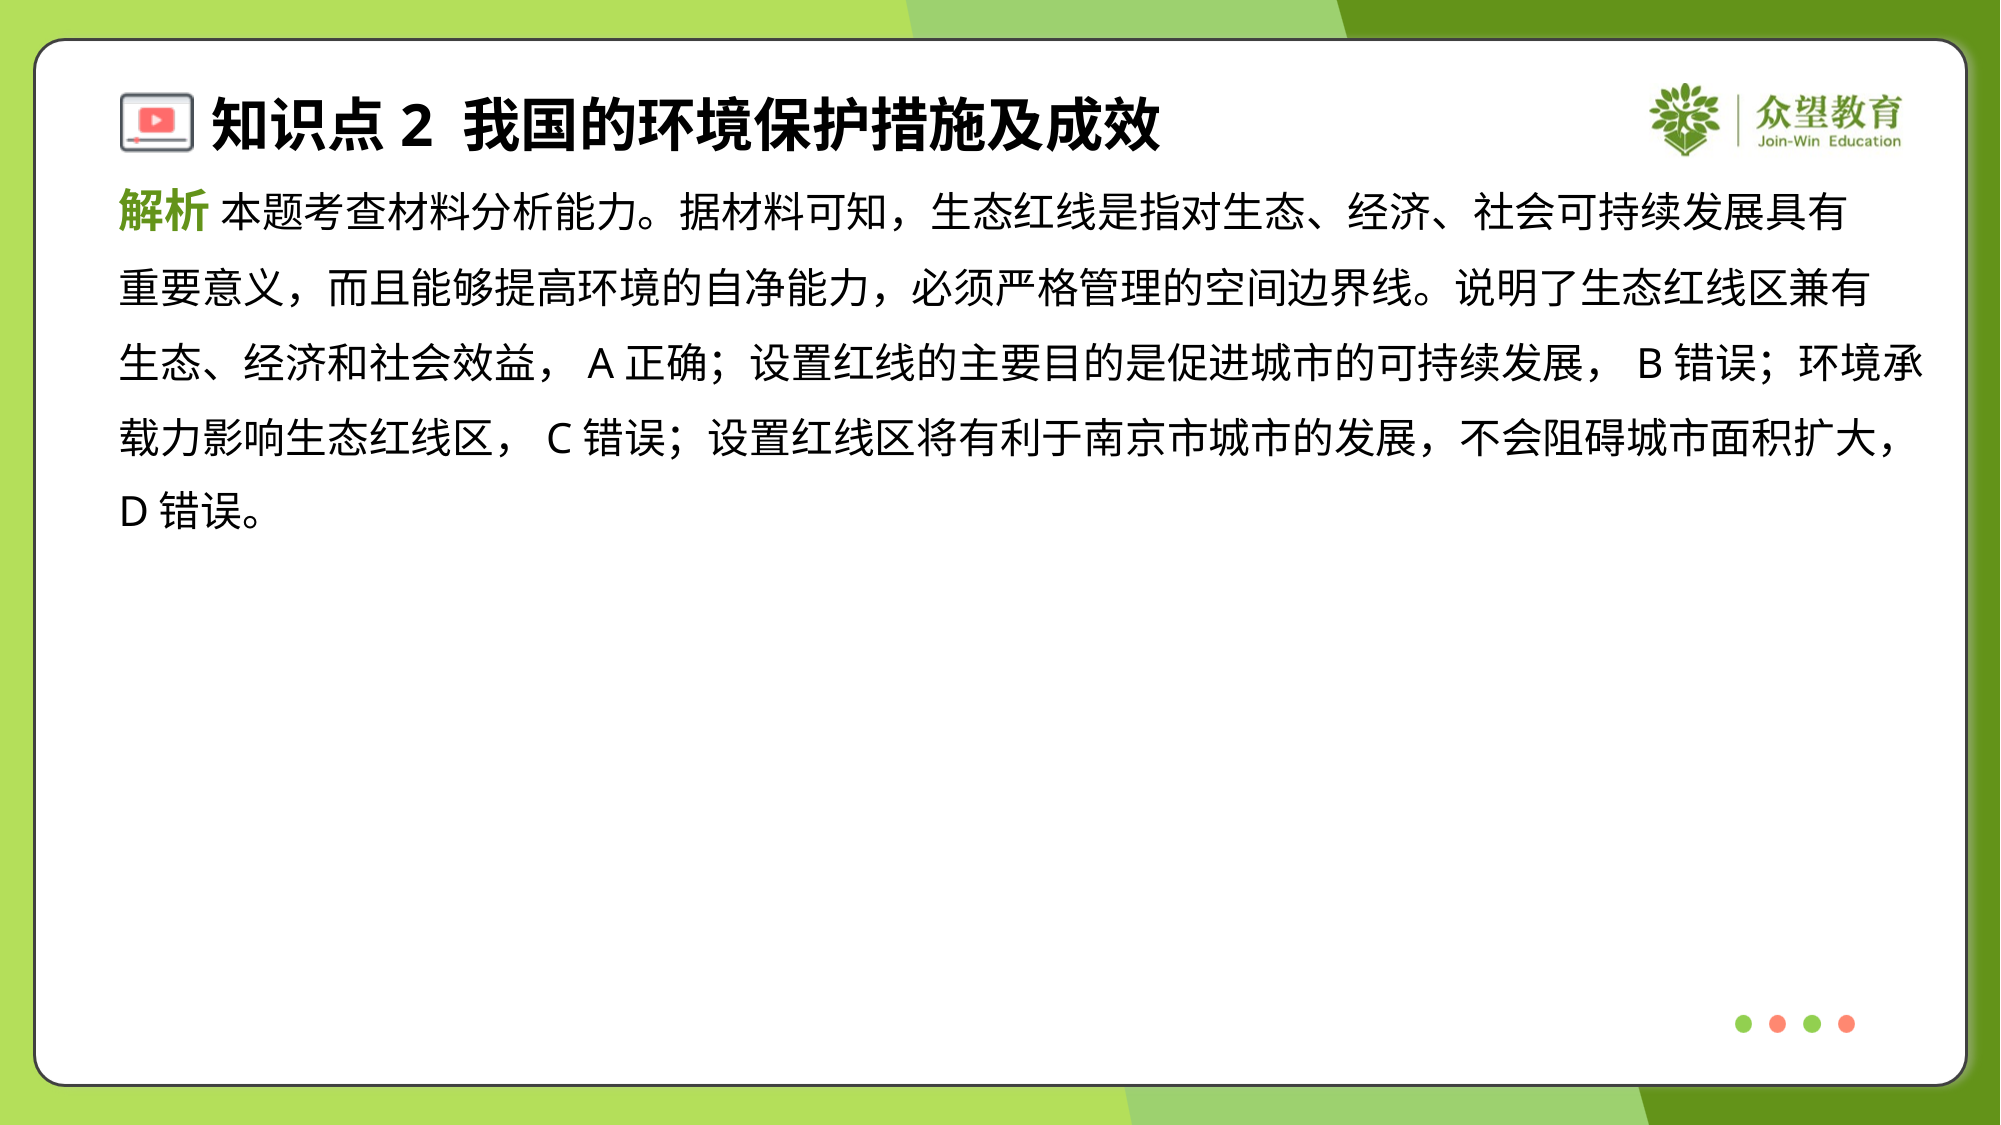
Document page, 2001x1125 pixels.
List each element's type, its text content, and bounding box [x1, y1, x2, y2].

picture [0, 0, 2000, 1125]
text_box 解析 本题考查材料分析能力。据材料可知，生态红线是指对生态、经济、社会可持续发展具有 重要意义，而且能够提高环境的自净能力，必须严格管理的空间边界线。说明了生态红线区兼有 生态、经济和社会效益，A正确；设置红线的主要目的是促进城市的可持续发展，B错误；环境承 载力影响生态红线区，C错误；设置红线区将有利于南京市城市的发展，不会阻碍城市面积扩大， D错误。 [118, 159, 1883, 527]
